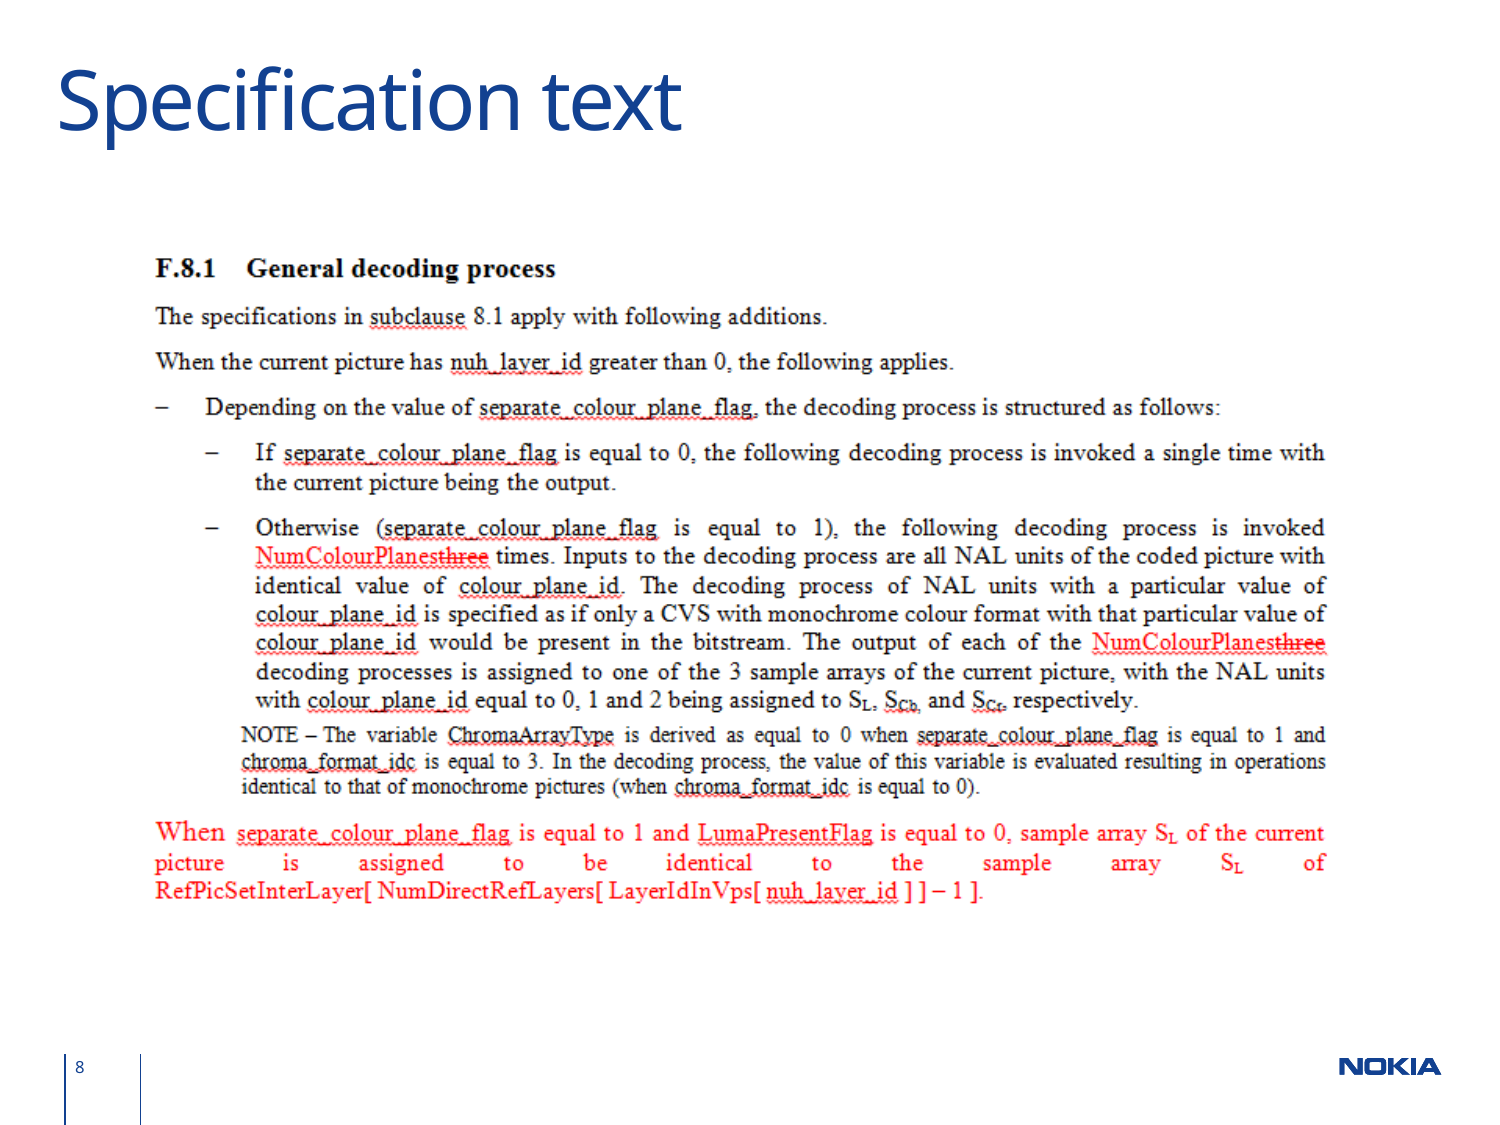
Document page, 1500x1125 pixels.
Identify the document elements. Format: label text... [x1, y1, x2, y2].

slide_number 8 [75, 1057, 124, 1079]
title Specification text [56, 47, 1433, 149]
picture [137, 243, 1363, 927]
